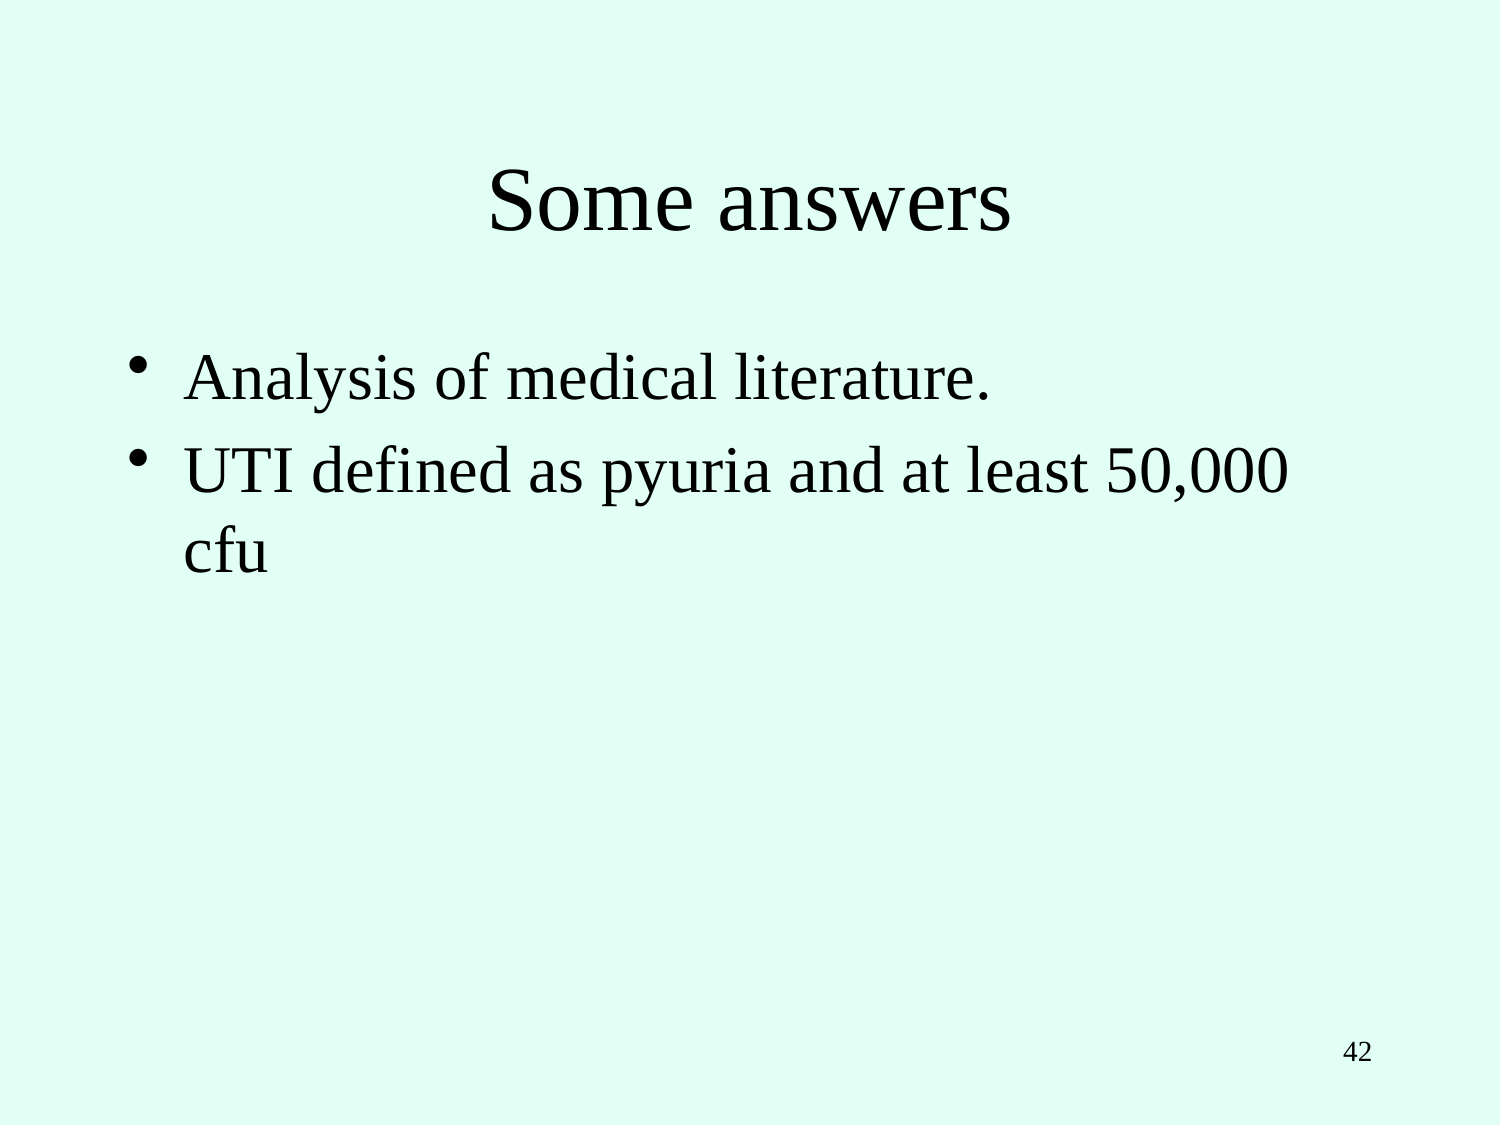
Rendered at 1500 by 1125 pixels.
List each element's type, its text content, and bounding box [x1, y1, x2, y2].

list Analysis of medical literature. UTI defined as pyuria and at least 50,000 cfu [112, 324, 1388, 1000]
text_box 42 [1074, 1024, 1388, 1100]
title Some answers [112, 99, 1388, 288]
